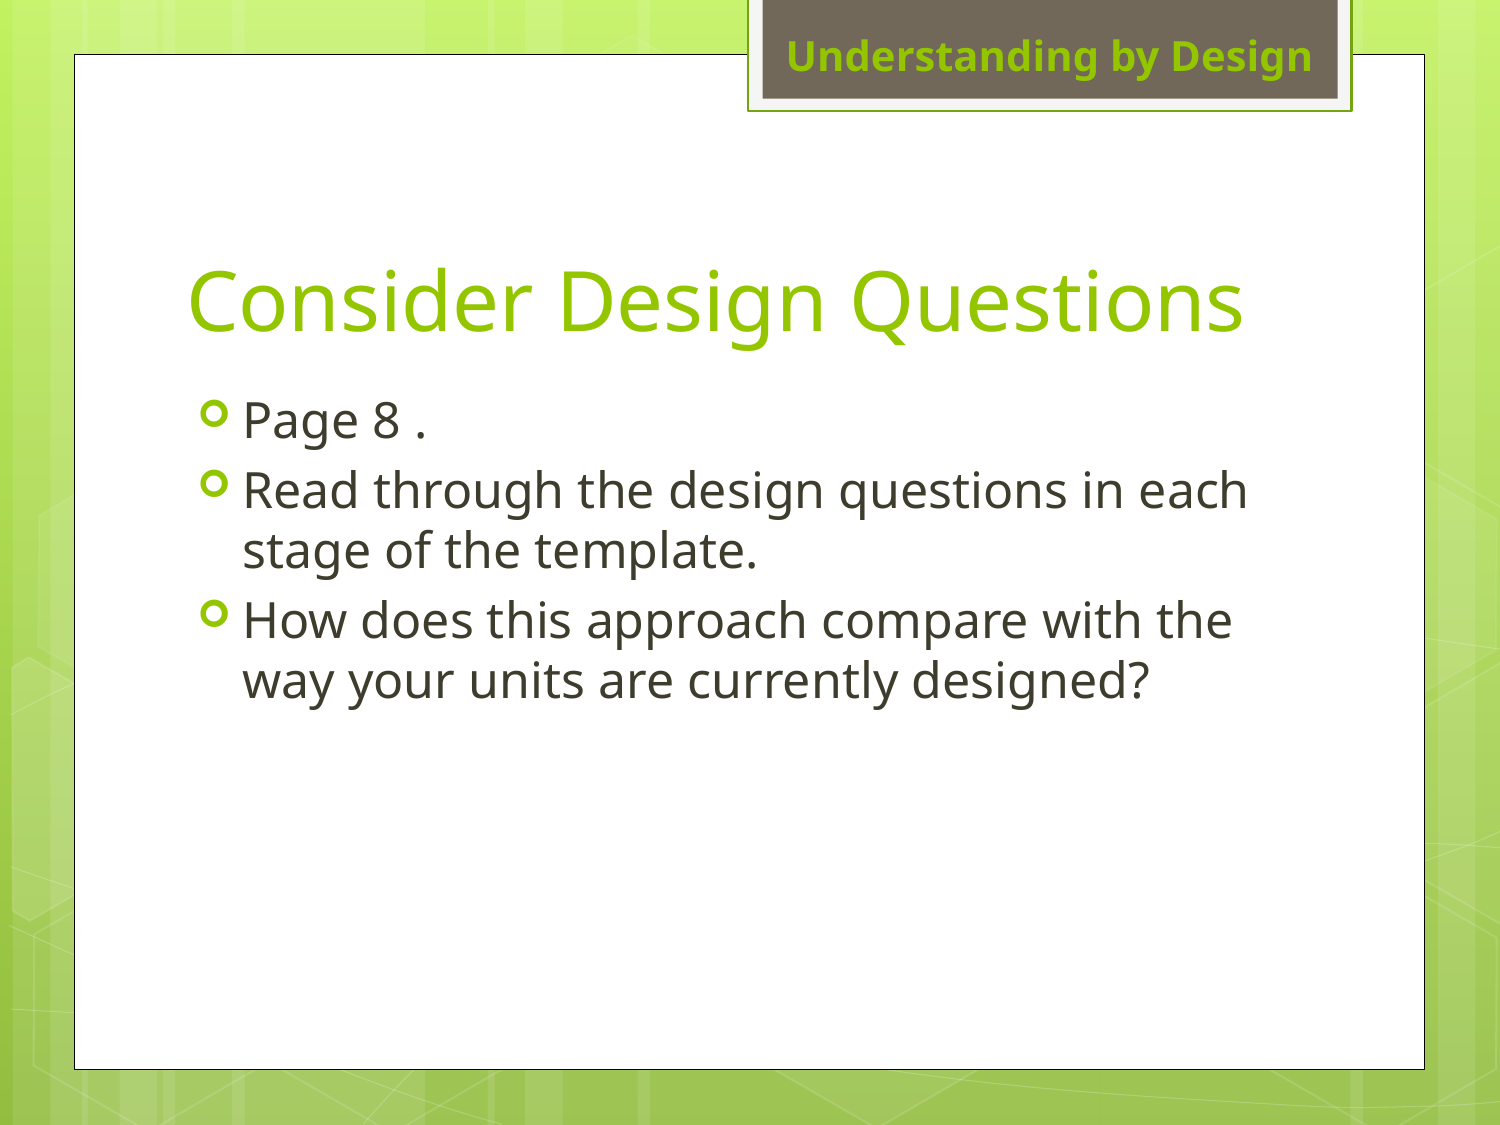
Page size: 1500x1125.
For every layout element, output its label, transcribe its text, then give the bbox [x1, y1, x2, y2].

list Page 8 . Read through the design questions in each stage of the template. How does this approach compare with the way your units are currently designed? [171, 381, 1283, 957]
title Consider Design Questions [171, 168, 1324, 357]
